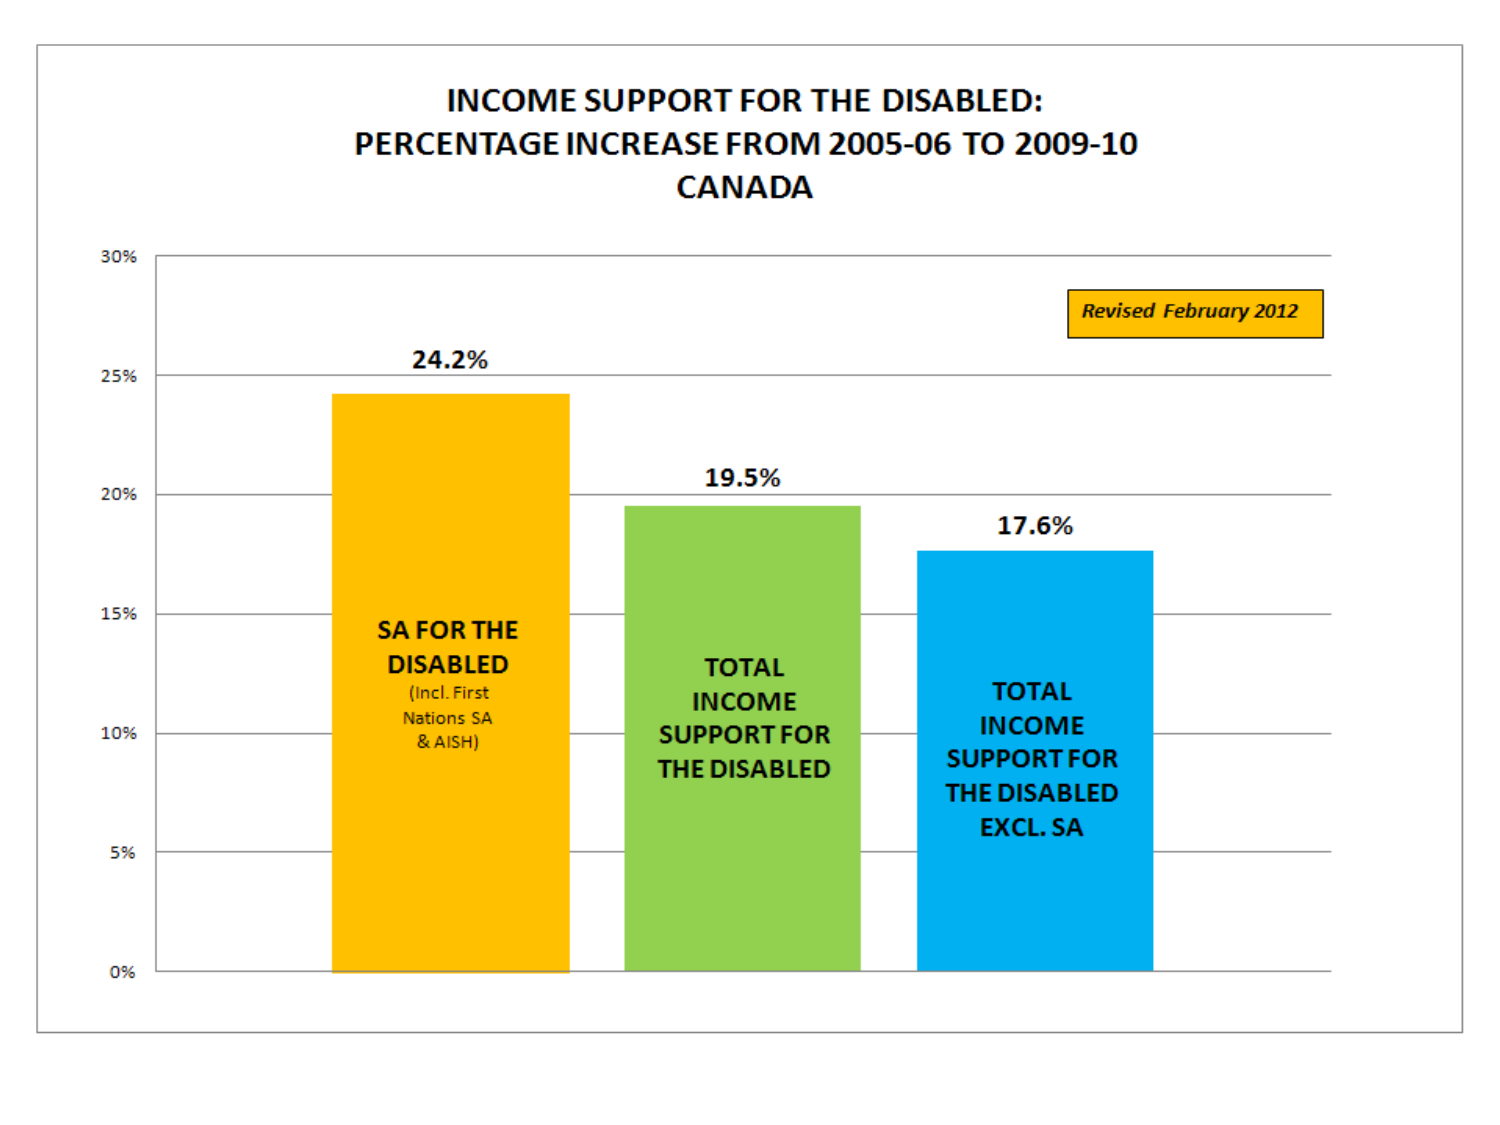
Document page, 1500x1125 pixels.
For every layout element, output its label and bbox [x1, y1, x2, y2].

picture [35, 43, 1465, 1036]
